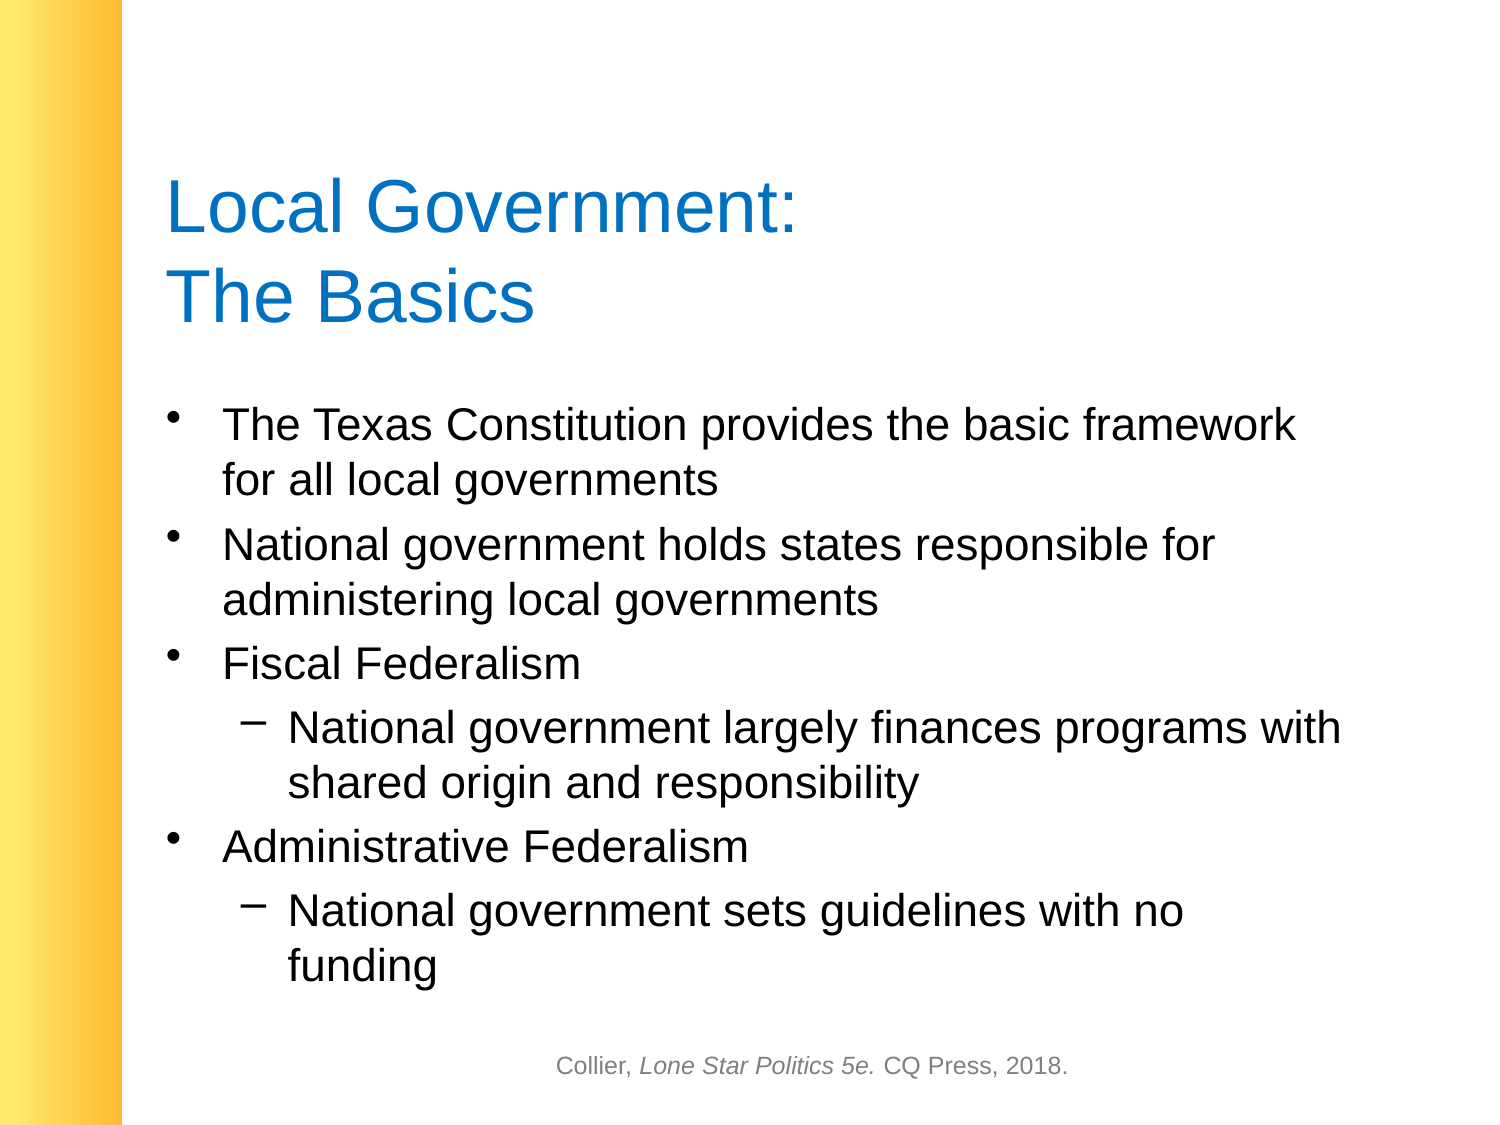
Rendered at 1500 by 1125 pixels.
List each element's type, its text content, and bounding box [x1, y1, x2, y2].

text_box Collier, Lone Star Politics 5e. CQ Press, 2018. [525, 1042, 1100, 1087]
list The Texas Constitution provides the basic framework for all local governments National government holds states responsible for administering local governments Fiscal Federalism National government largely finances programs with shared origin and responsibility Administrative Federalism National government sets guidelines with no funding [150, 387, 1363, 1025]
title Local Government: The Basics [150, 149, 1025, 338]
picture [0, 0, 1500, 1125]
